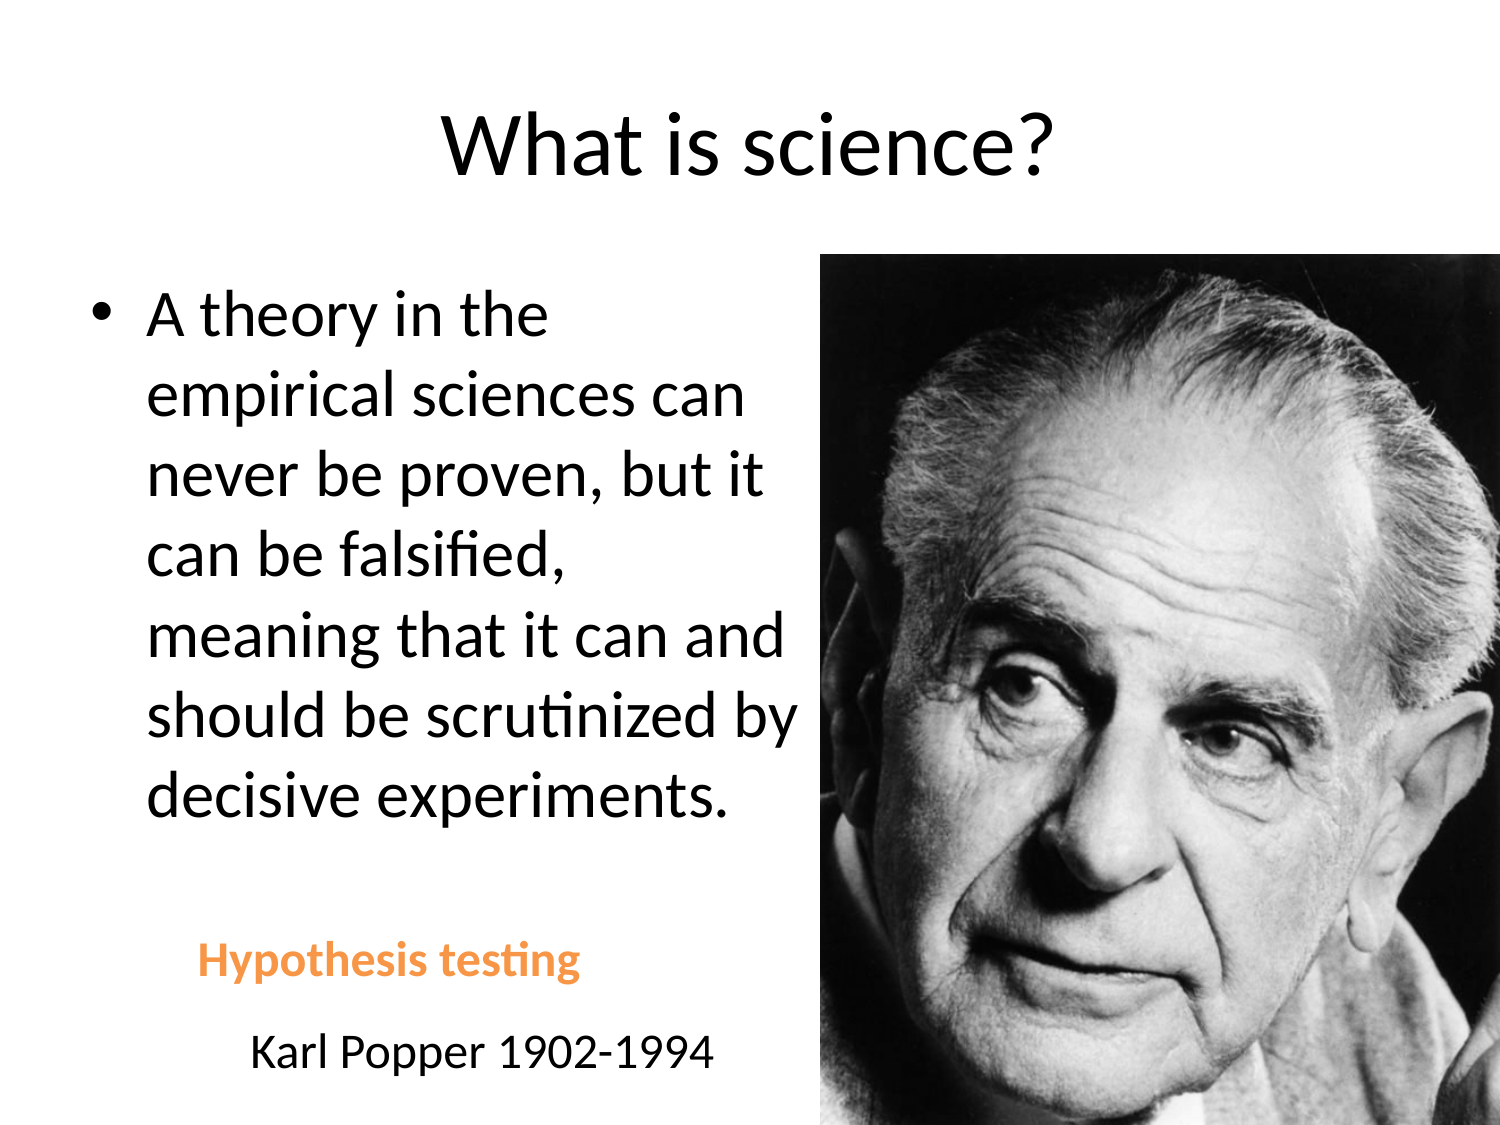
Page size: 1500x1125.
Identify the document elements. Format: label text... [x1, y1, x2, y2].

list A theory in the empirical sciences can never be proven, but it can be falsified, meaning that it can and should be scrutinized by decisive experiments. [75, 262, 815, 1005]
title What is science? [75, 45, 1425, 233]
text_box Hypothesis testing [183, 918, 691, 994]
text_box Karl Popper 1902-1994 [159, 1011, 806, 1087]
picture [820, 254, 1500, 1125]
